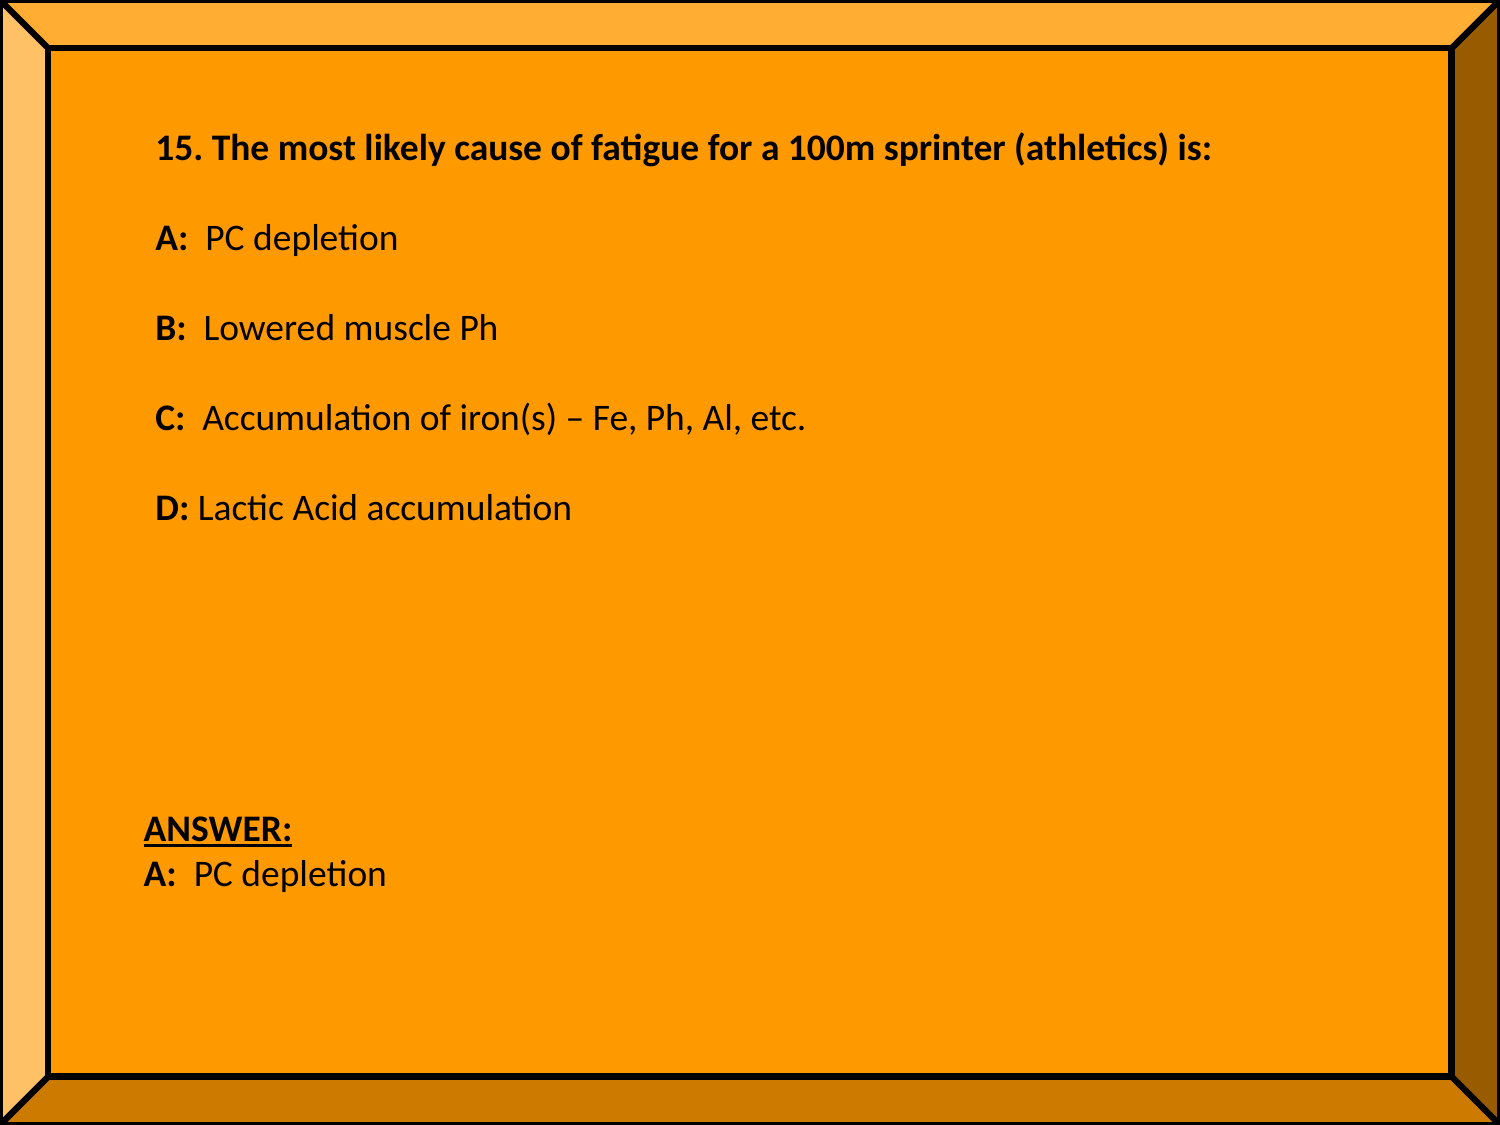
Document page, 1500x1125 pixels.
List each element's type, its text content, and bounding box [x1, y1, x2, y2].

text_box 15. The most likely cause of fatigue for a 100m sprinter (athletics) is: A: PC depletion B: Lowered muscle Ph C: Accumulation of iron(s) – Fe, Ph, Al, etc. D: Lactic Acid accumulation [140, 70, 1371, 580]
text_box ANSWER: A: PC depletion [128, 796, 1383, 947]
